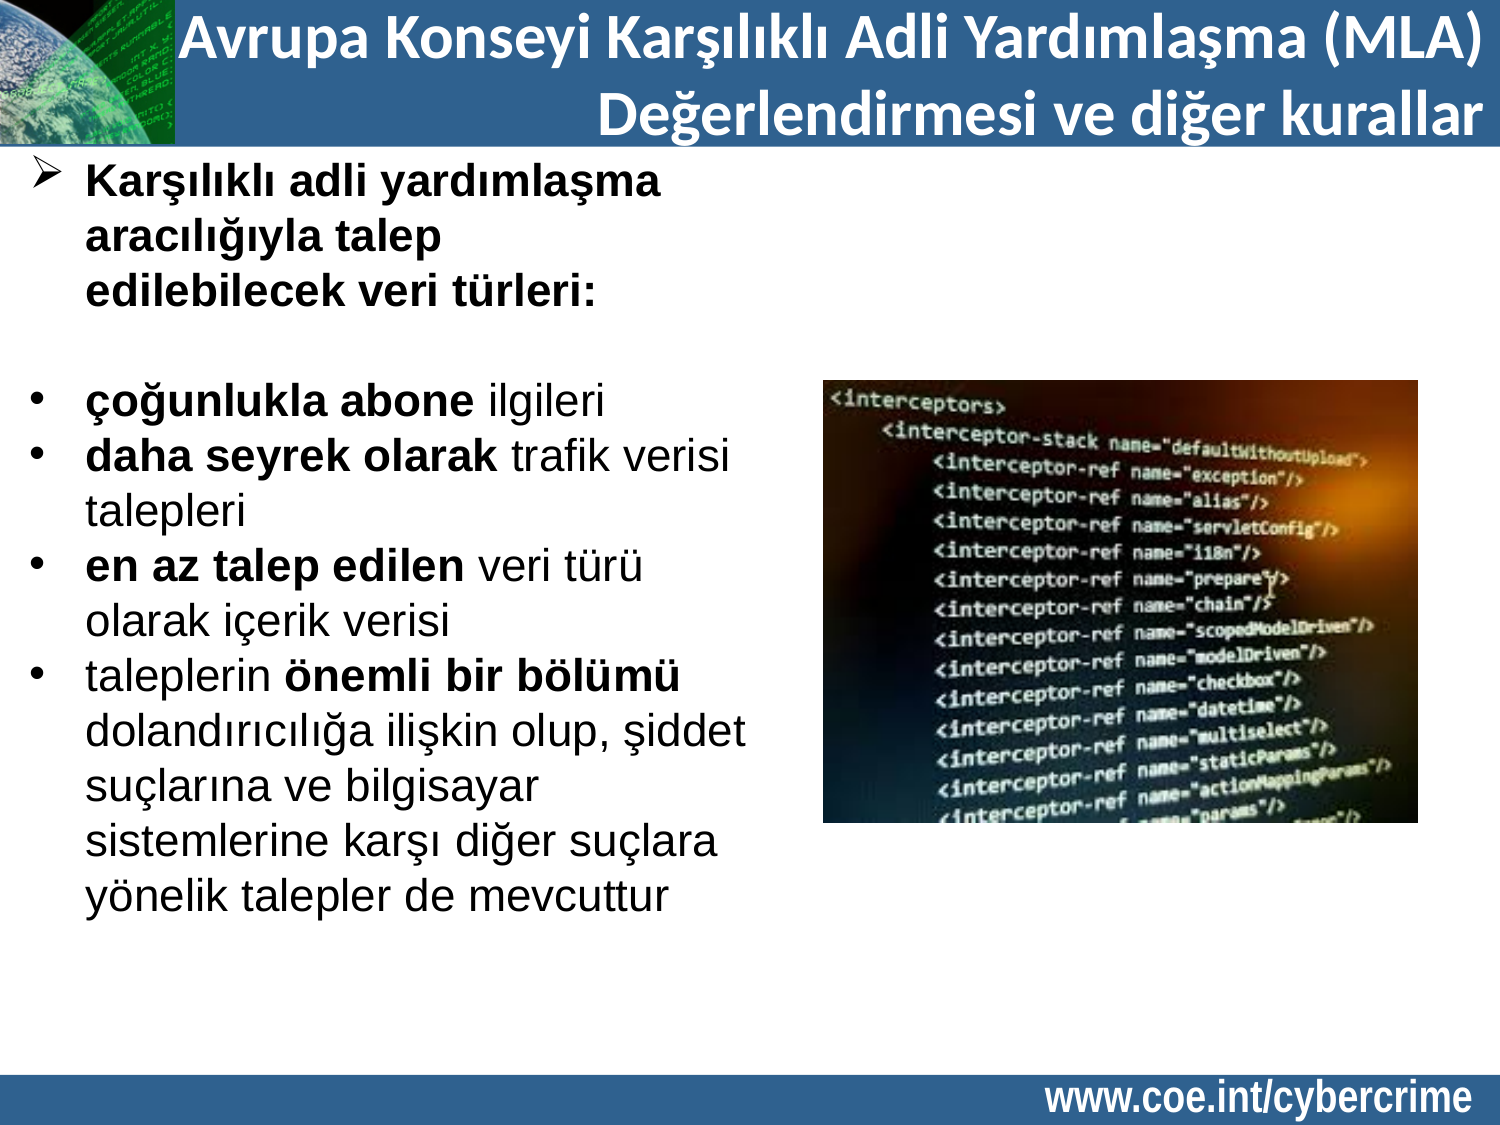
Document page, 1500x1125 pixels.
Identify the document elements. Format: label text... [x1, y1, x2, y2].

text_box Karşılıklı adli yardımlaşma aracılığıyla talep edilebilecek veri türleri: çoğunlukla abone ilgileri daha seyrek olarak trafik verisi talepleri en az talep edilen veri türü olarak içerik verisi taleplerin önemli bir bölümü dolandırıcılığa ilişkin olup, şiddet suçlarına ve bilgisayar sistemlerine karşı diğer suçlara yönelik talepler de mevcuttur [14, 143, 765, 928]
picture [823, 379, 1418, 823]
text_box Avrupa Konseyi Karşılıklı Adli Yardımlaşma (MLA) Değerlendirmesi ve diğer kurallar [179, 0, 1500, 149]
text_box [0, 1073, 1030, 1125]
text_box www.coe.int/cybercrime [1030, 1059, 1500, 1125]
picture [0, 0, 175, 144]
